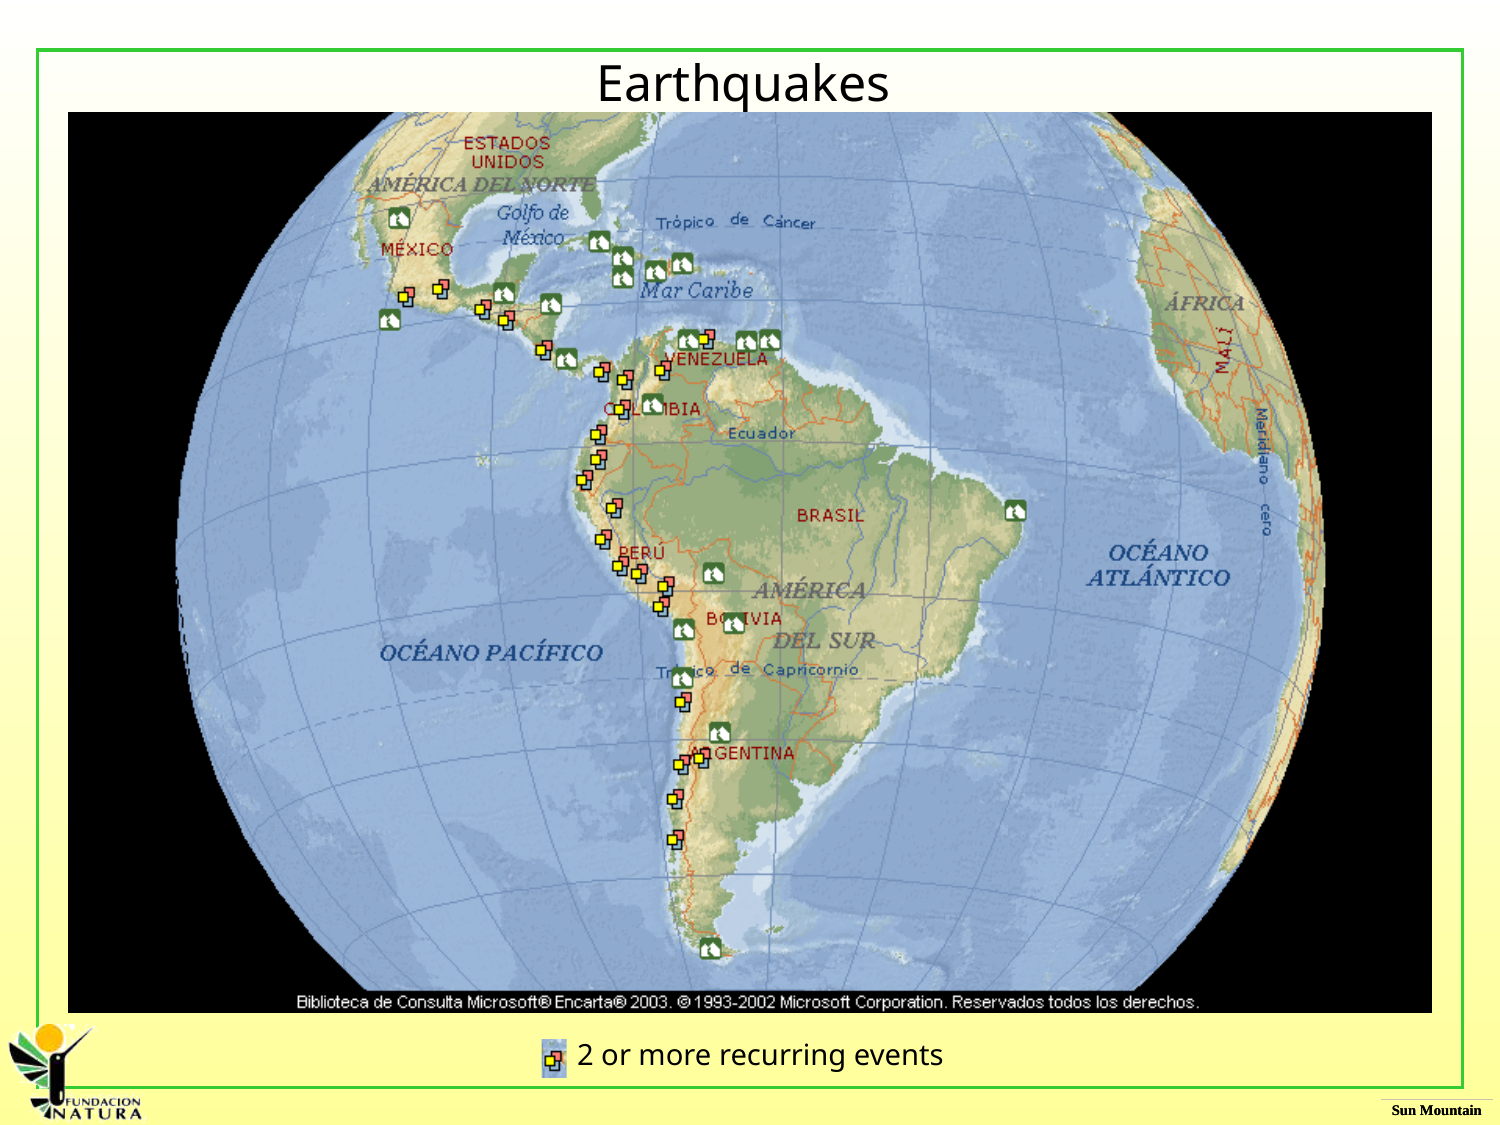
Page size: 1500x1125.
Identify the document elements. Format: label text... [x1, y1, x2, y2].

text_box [541, 1028, 948, 1080]
picture [68, 112, 1432, 1013]
text_box Earthquakes [581, 43, 919, 110]
